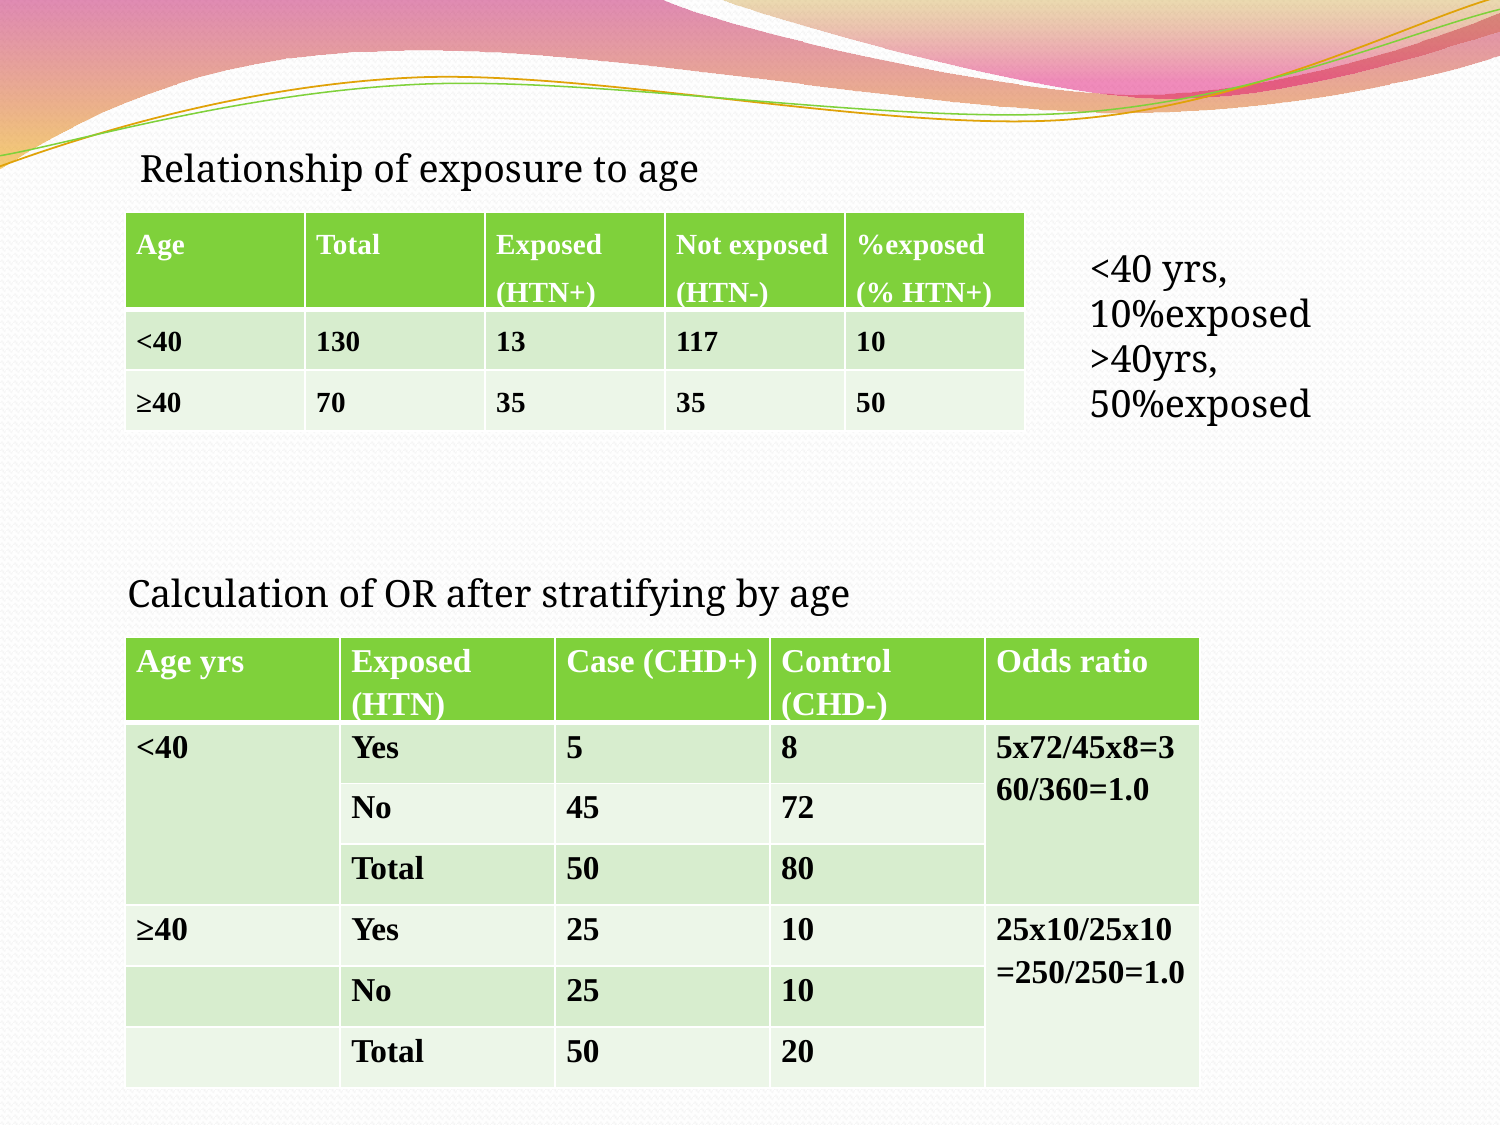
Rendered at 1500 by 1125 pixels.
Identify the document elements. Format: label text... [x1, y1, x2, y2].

table_cell 130 [306, 312, 484, 369]
table_cell 20 [771, 1028, 984, 1087]
table_cell 25x10/25x10=250/250=1.0 [986, 906, 1199, 1087]
table_cell 80 [771, 845, 984, 904]
table_cell Yes [341, 725, 554, 783]
table_cell Total [341, 1028, 554, 1087]
table_cell [126, 967, 339, 1026]
table_cell Total [341, 845, 554, 904]
table_cell No [341, 784, 554, 843]
table_cell 35 [666, 371, 844, 430]
table_cell No [341, 967, 554, 1026]
table_cell 25 [556, 906, 769, 965]
table_header Not exposed (HTN-) [666, 213, 844, 307]
table_cell 117 [666, 312, 844, 369]
table_cell <40 [126, 312, 304, 369]
table_cell 35 [486, 371, 664, 430]
table_header Exposed (HTN) [341, 638, 554, 720]
table_cell 10 [846, 312, 1024, 369]
table_cell 5x72/45x8=360/360=1.0 [986, 725, 1199, 904]
table_cell [126, 1028, 339, 1087]
table_header Age [126, 213, 304, 307]
table_cell 5 [556, 725, 769, 783]
table_header Odds ratio [986, 638, 1199, 720]
text_box Relationship of exposure to age [125, 137, 1063, 198]
text_box Calculation of OR after stratifying by age [112, 562, 1150, 623]
table_cell 25 [556, 967, 769, 1026]
table_header Age yrs [126, 638, 339, 720]
table_header %exposed (% HTN+) [846, 213, 1024, 307]
table_cell 50 [556, 1028, 769, 1087]
table_cell Yes [341, 906, 554, 965]
table_header Total [306, 213, 484, 307]
table_header Control (CHD-) [771, 638, 984, 720]
table_cell 72 [771, 784, 984, 843]
table_cell 13 [486, 312, 664, 369]
table_cell 8 [771, 725, 984, 783]
table_cell 10 [771, 906, 984, 965]
table_cell ≥40 [126, 371, 304, 430]
table_header Case (CHD+) [556, 638, 769, 720]
table_cell 70 [306, 371, 484, 430]
table_cell 50 [556, 845, 769, 904]
table_cell 50 [846, 371, 1024, 430]
table_cell ≥40 [126, 906, 339, 965]
table_cell 45 [556, 784, 769, 843]
table_cell <40 [126, 725, 339, 904]
table_header Exposed (HTN+) [486, 213, 664, 307]
text_box <40 yrs, 10%exposed >40yrs, 50%exposed [1074, 237, 1450, 433]
table_cell 10 [771, 967, 984, 1026]
